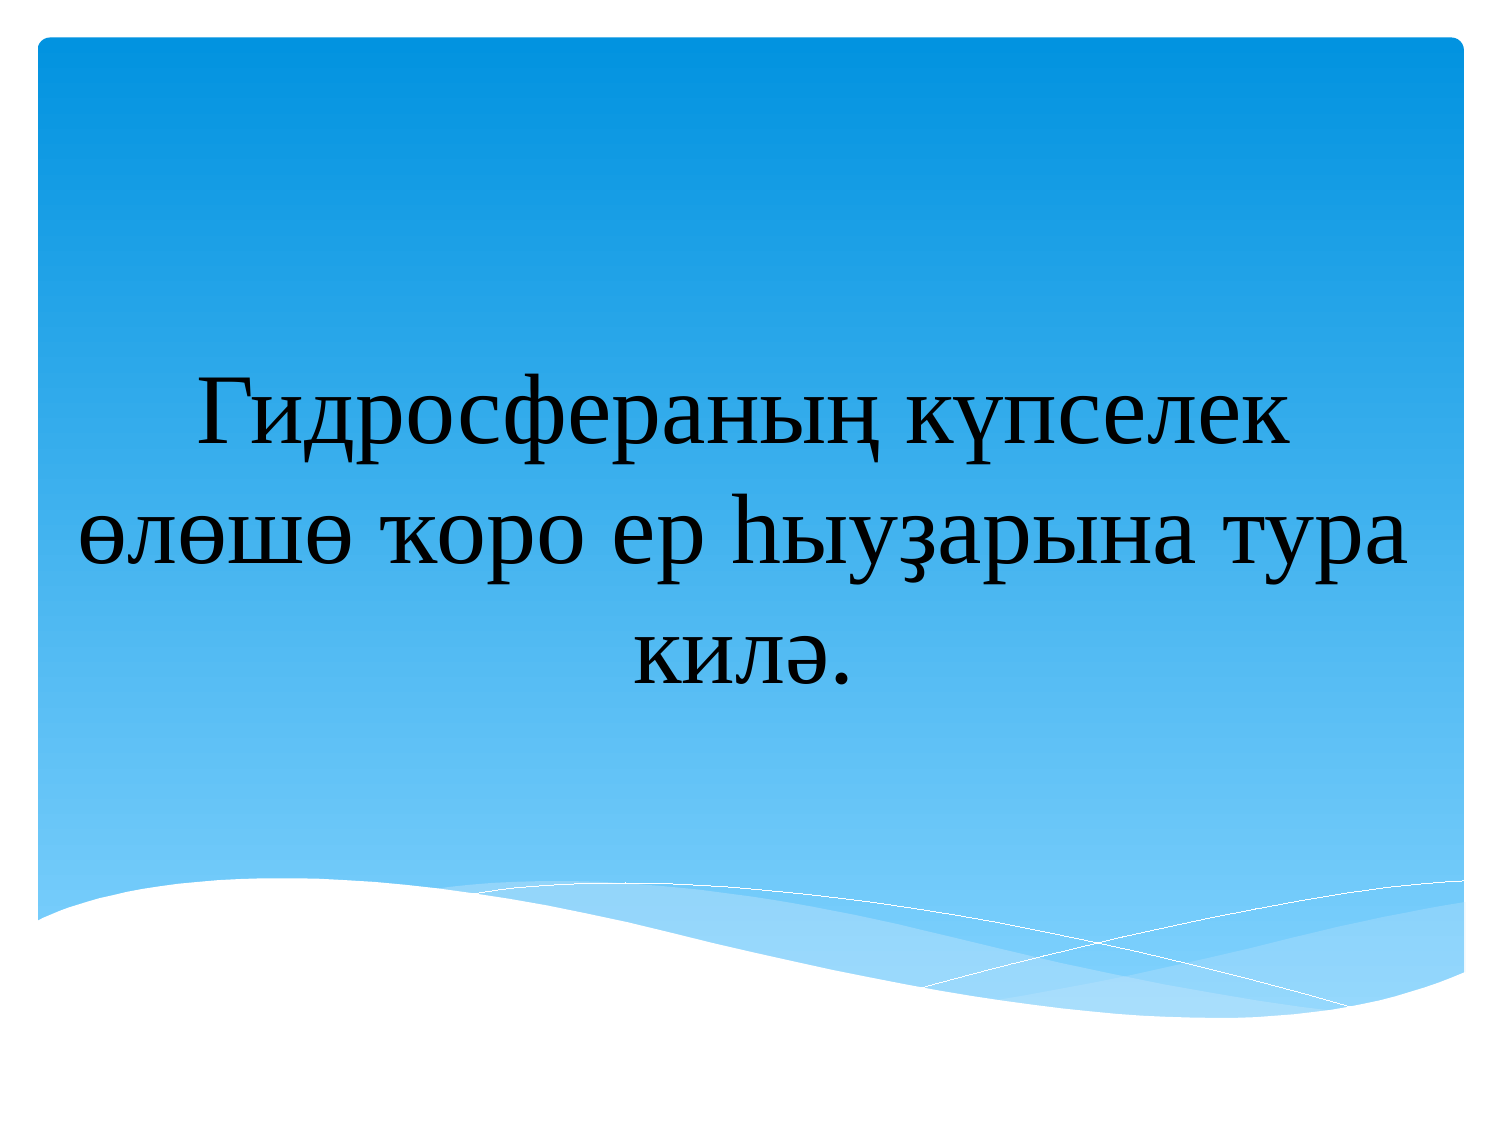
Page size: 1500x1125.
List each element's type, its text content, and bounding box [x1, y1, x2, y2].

subtitle Гидросфераның күпселек өлөшө ҡоро ер һыуҙарына тура килә. [53, 196, 1436, 953]
